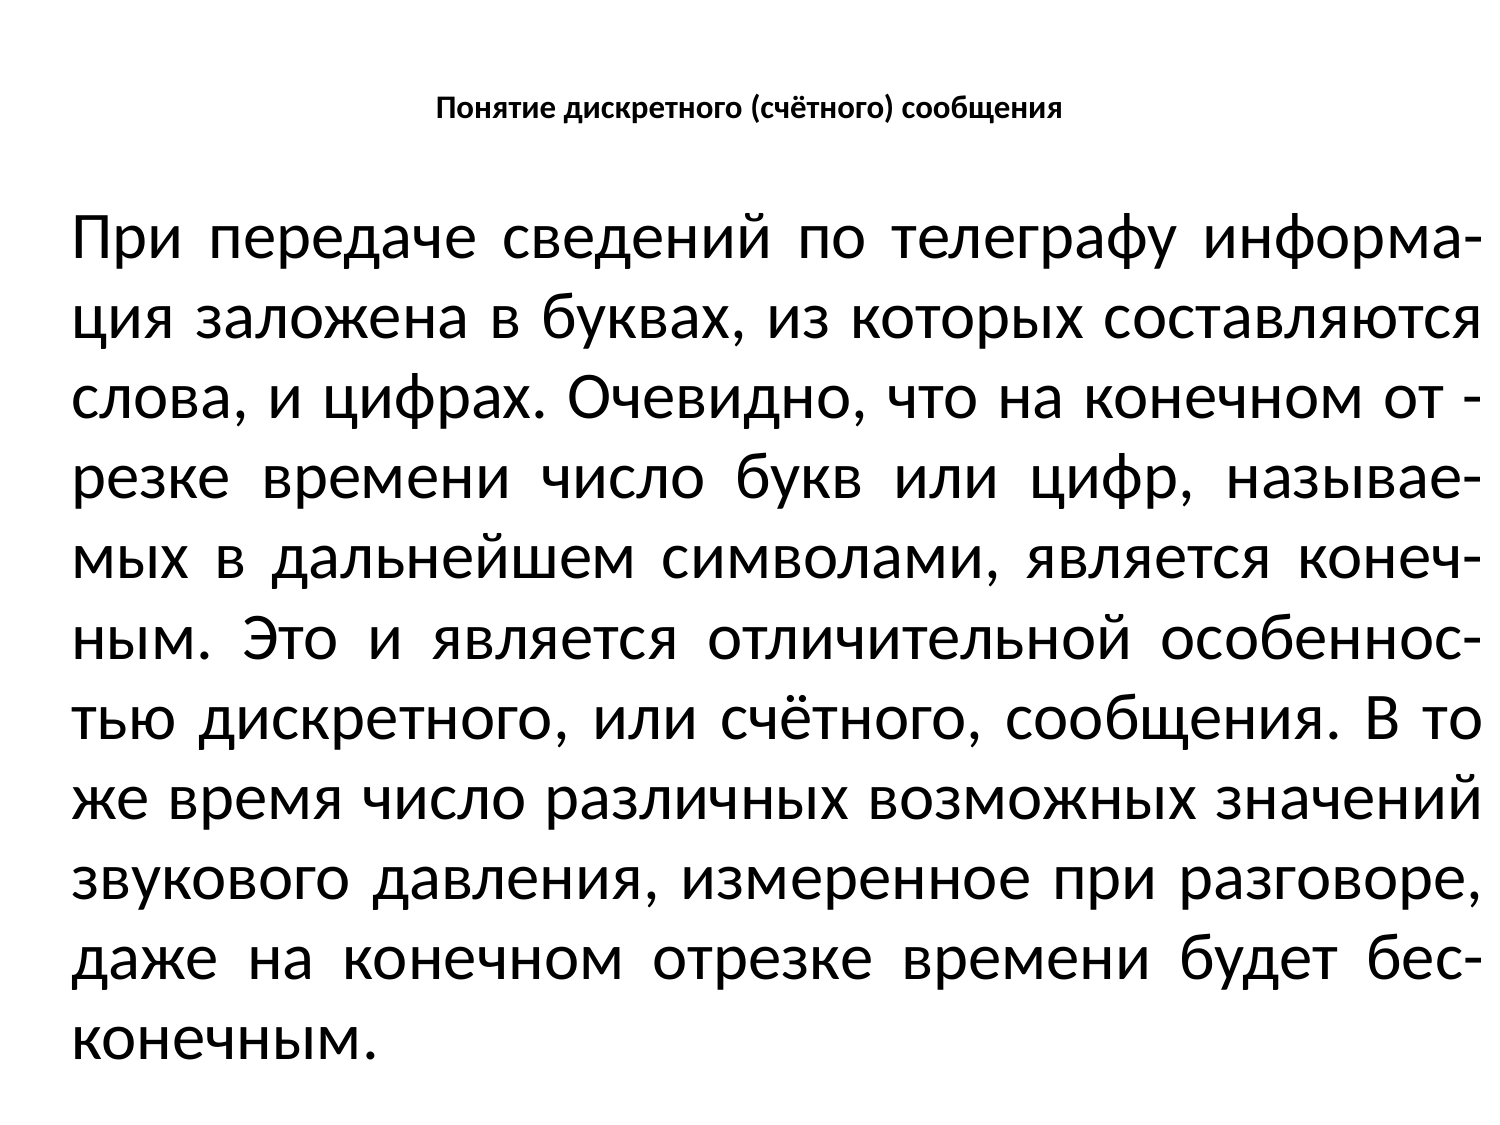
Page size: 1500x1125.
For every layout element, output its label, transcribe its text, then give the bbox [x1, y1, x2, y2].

list При передаче сведений по телеграфу информа- ция заложена в буквах, из которых составляются слова, и цифрах. Очевидно, что на конечном от -резке времени число букв или цифр, называе- мых в дальнейшем символами, является конеч- ным. Это и является отличительной особеннос- тью дискретного, или счётного, сообщения. В то же время число различных возможных значений звукового давления, измеренное при разговоре, даже на конечном отрезке времени будет бес- конечным. [0, 184, 1500, 1125]
title Понятие дискретного (счётного) сообщения [75, 45, 1425, 173]
